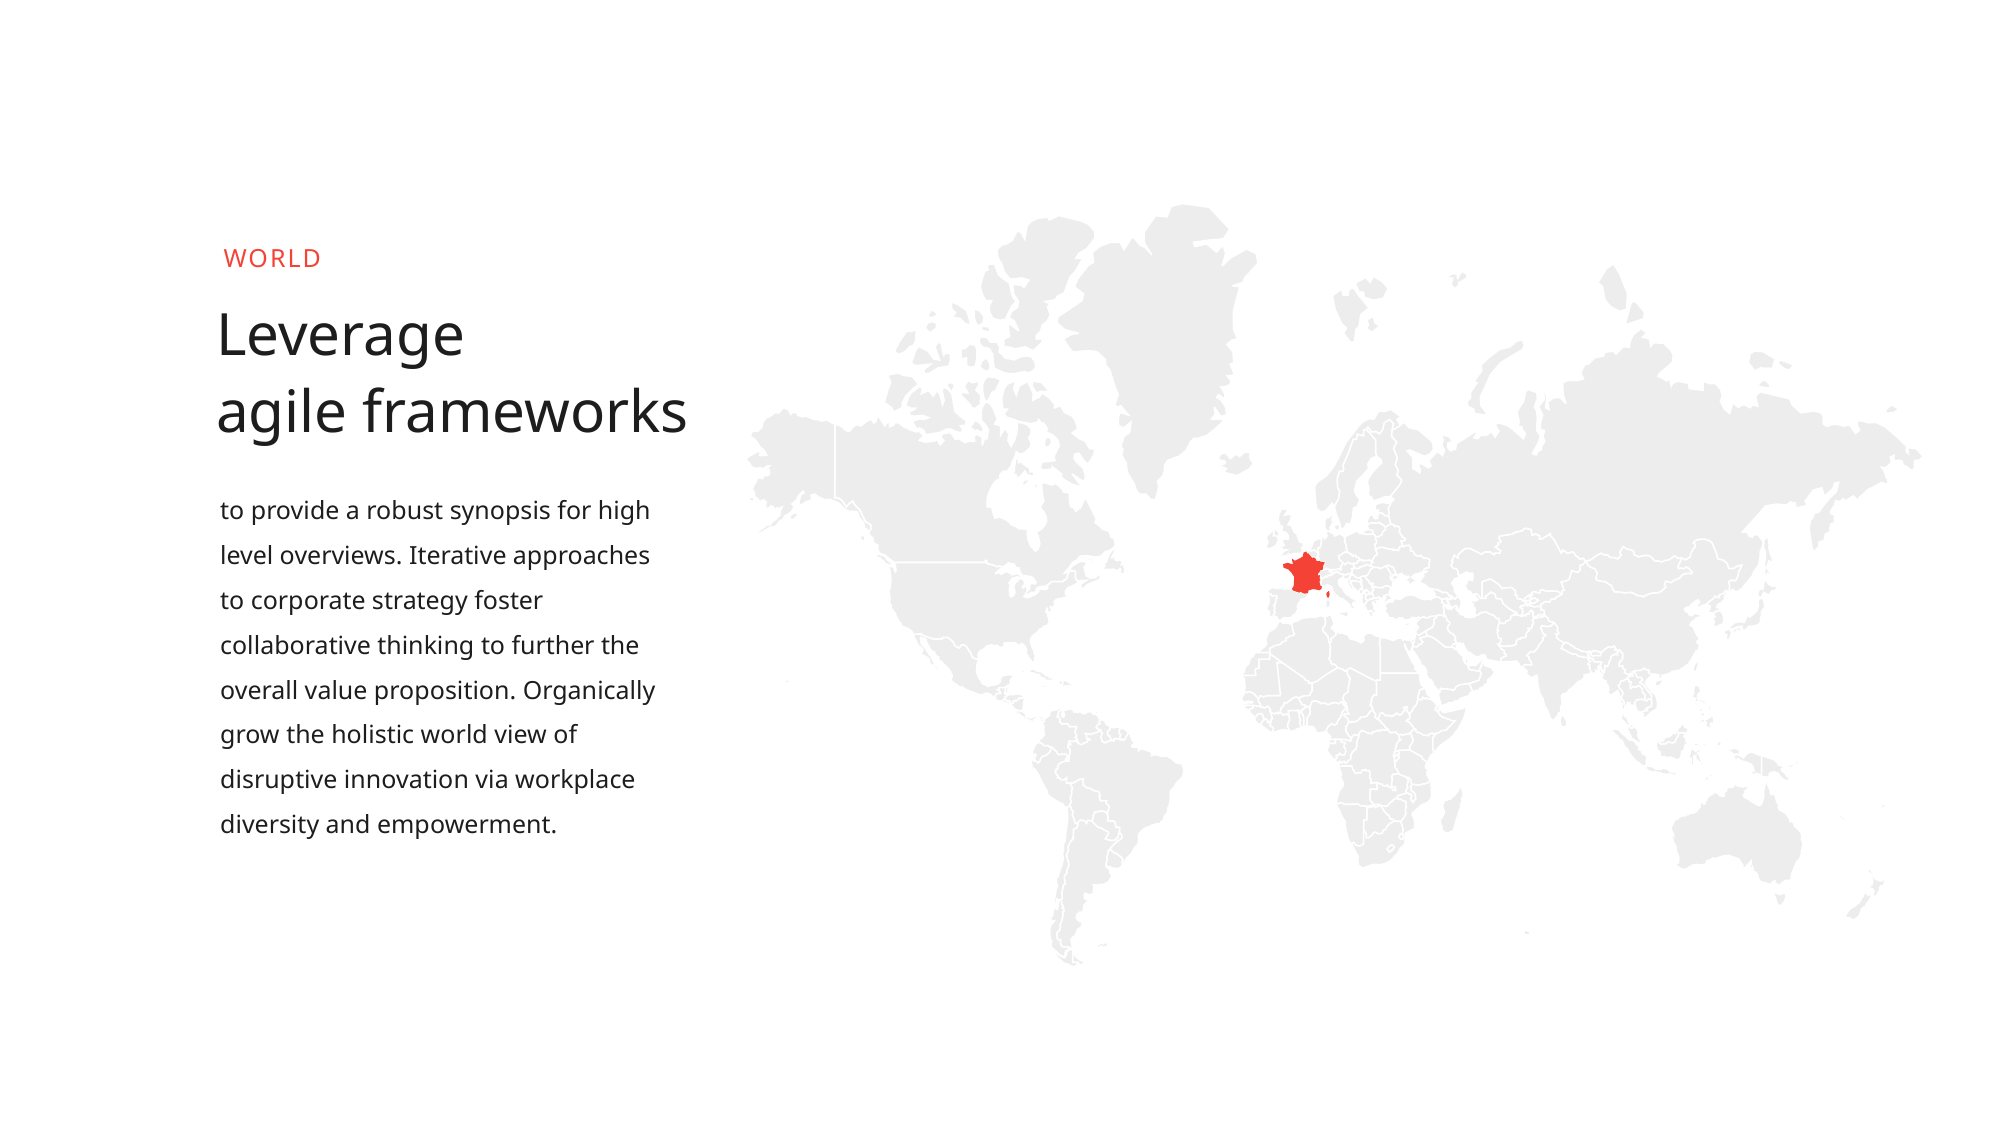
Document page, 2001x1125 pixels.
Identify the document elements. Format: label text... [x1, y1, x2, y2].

text_box WORLD [223, 247, 322, 272]
text_box Leverage agile frameworks [216, 290, 740, 445]
text_box to provide a robust synopsis for high level overviews. Iterative approaches to corporate strategy foster collaborative thinking to further the overall value proposition. Organically grow the holistic world view of disruptive innovation via workplace diversity and empowerment. [220, 479, 661, 839]
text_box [740, 202, 1924, 967]
